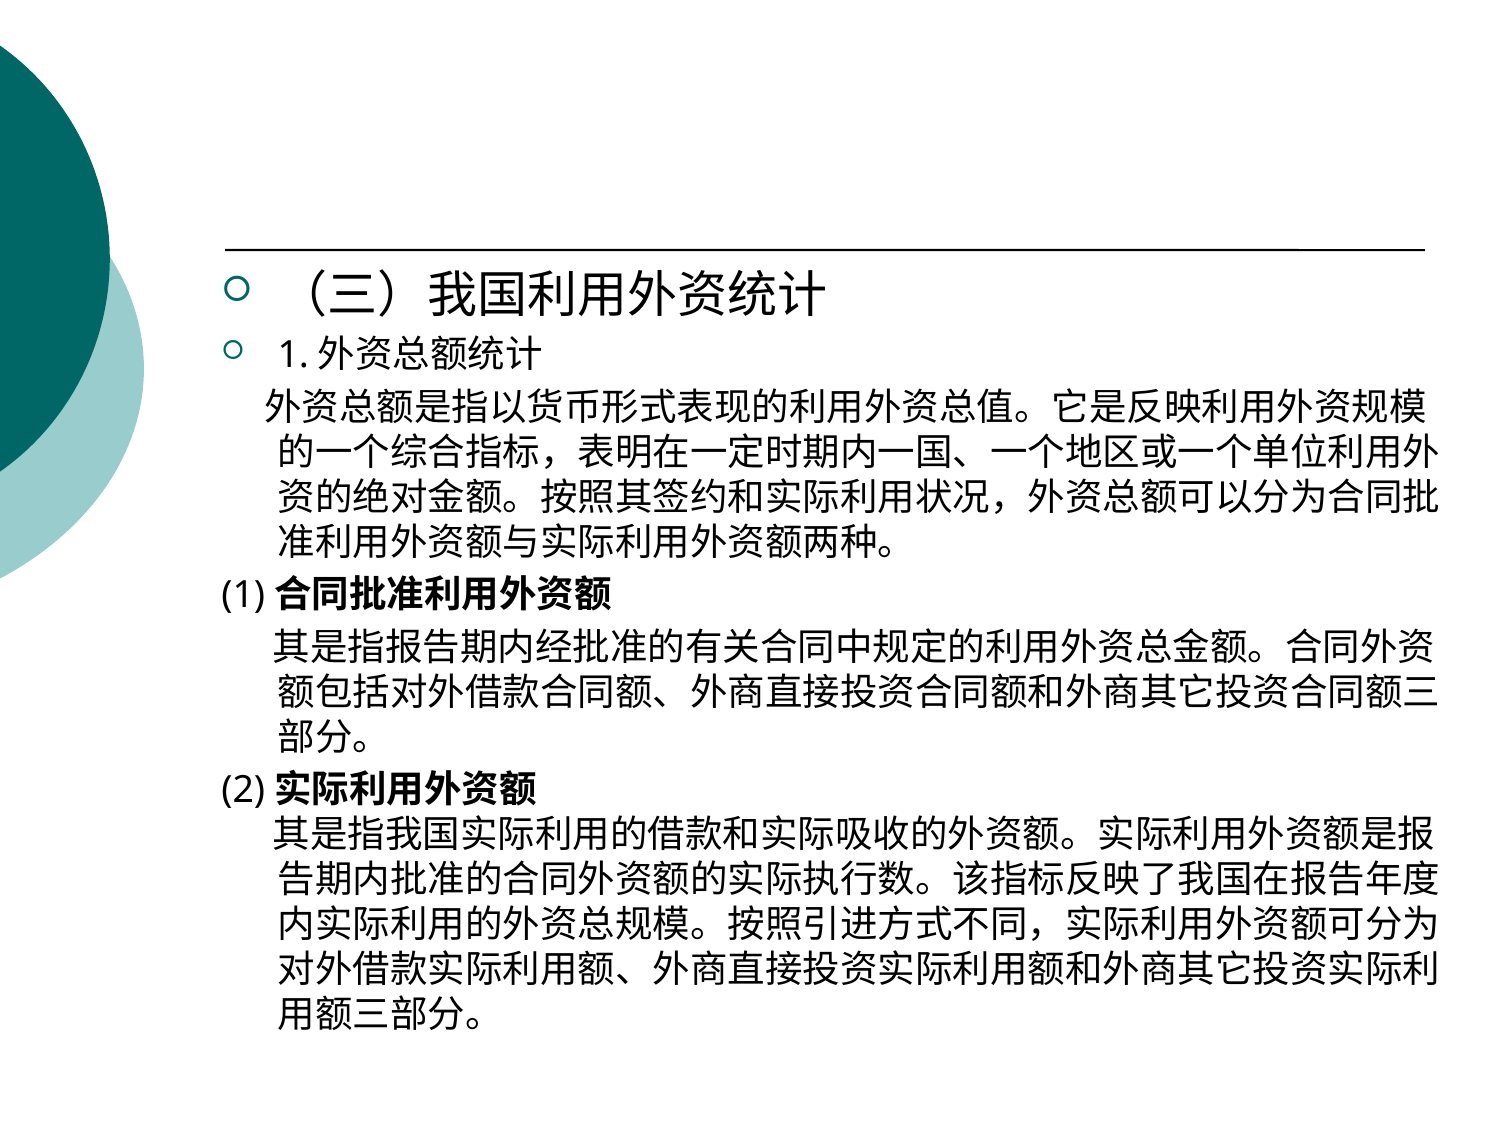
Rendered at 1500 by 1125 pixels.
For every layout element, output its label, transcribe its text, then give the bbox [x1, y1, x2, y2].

text_box （三）我国利用外资统计 1.外资总额统计 外资总额是指以货币形式表现的利用外资总值。它是反映利用外资规模的一个综合指标，表明在一定时期内一国、一个地区或一个单位利用外资的绝对金额。按照其签约和实际利用状况，外资总额可以分为合同批准利用外资额与实际利用外资额两种。 (1)合同批准利用外资额 其是指报告期内经批准的有关合同中规定的利用外资总金额。合同外资额包括对外借款合同额、外商直接投资合同额和外商其它投资合同额三部分。 (2)实际利用外资额 其是指我国实际利用的借款和实际吸收的外资额。实际利用外资额是报告期内批准的合同外资额的实际执行数。该指标反映了我国在报告年度内实际利用的外资总规模。按照引进方式不同，实际利用外资额可分为对外借款实际利用额、外商直接投资实际利用额和外商其它投资实际利用额三部分。 [206, 255, 1461, 1094]
